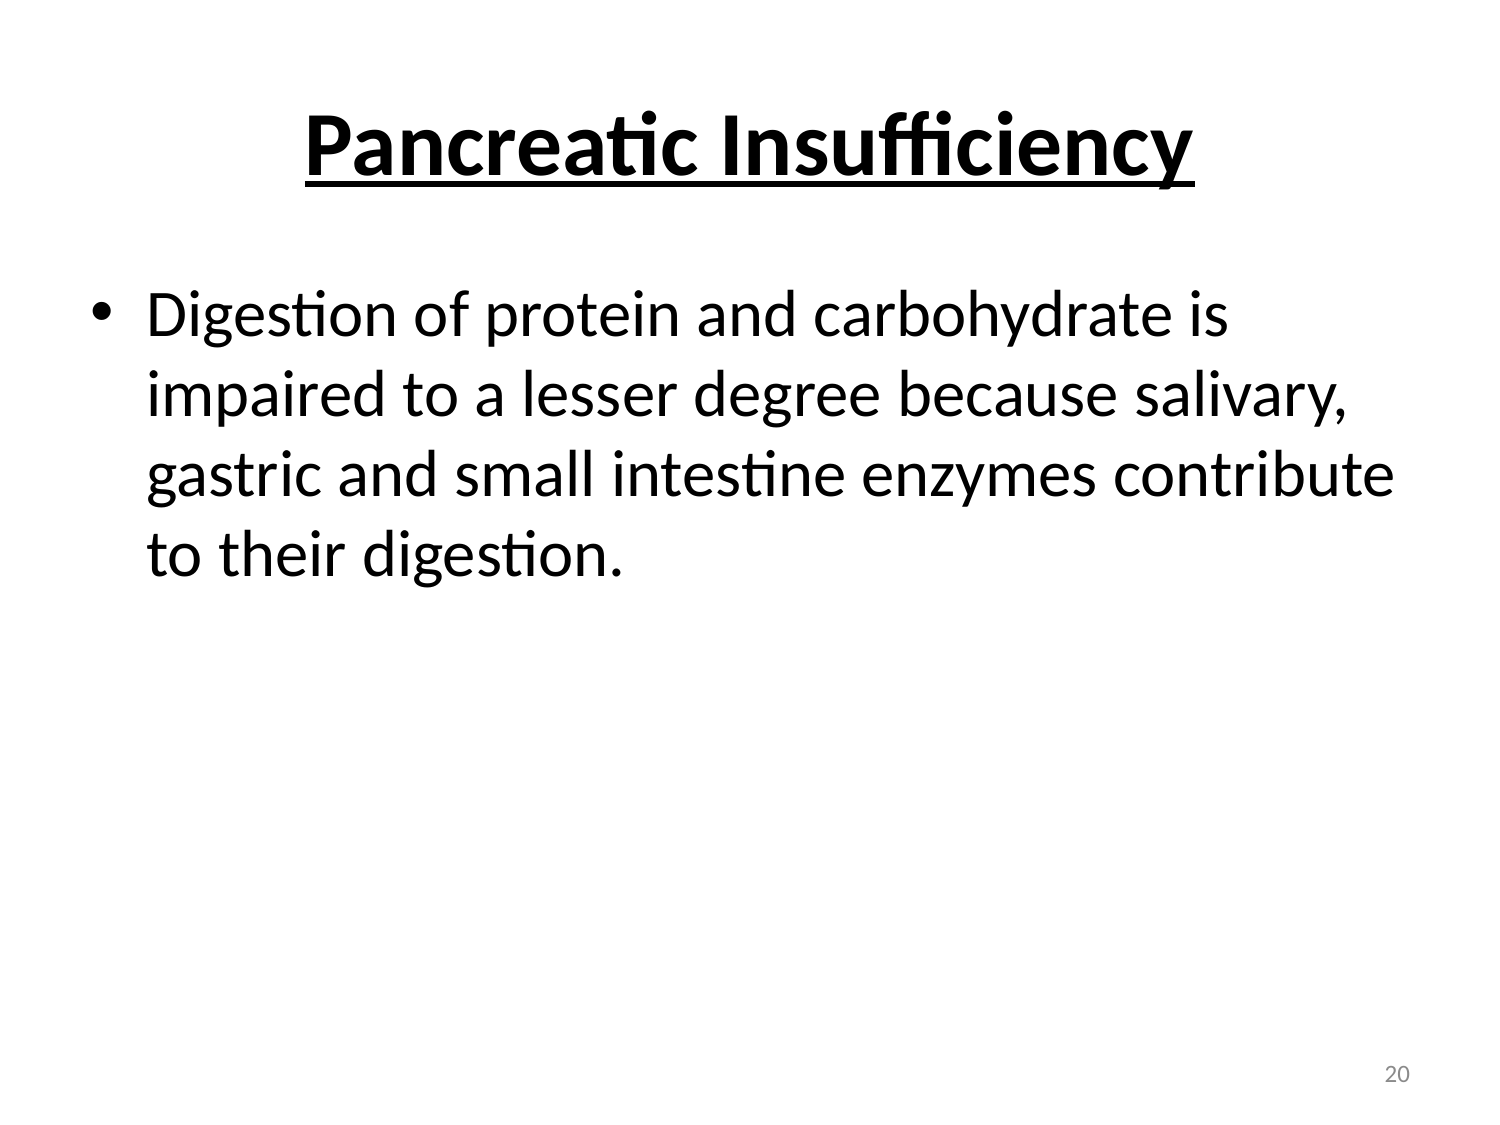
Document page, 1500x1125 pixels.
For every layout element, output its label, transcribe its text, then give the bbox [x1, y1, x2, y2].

list Digestion of protein and carbohydrate is impaired to a lesser degree because salivary, gastric and small intestine enzymes contribute to their digestion. [75, 262, 1425, 1005]
slide_number 20 [1074, 1042, 1425, 1103]
title Pancreatic Insufficiency [75, 45, 1425, 233]
